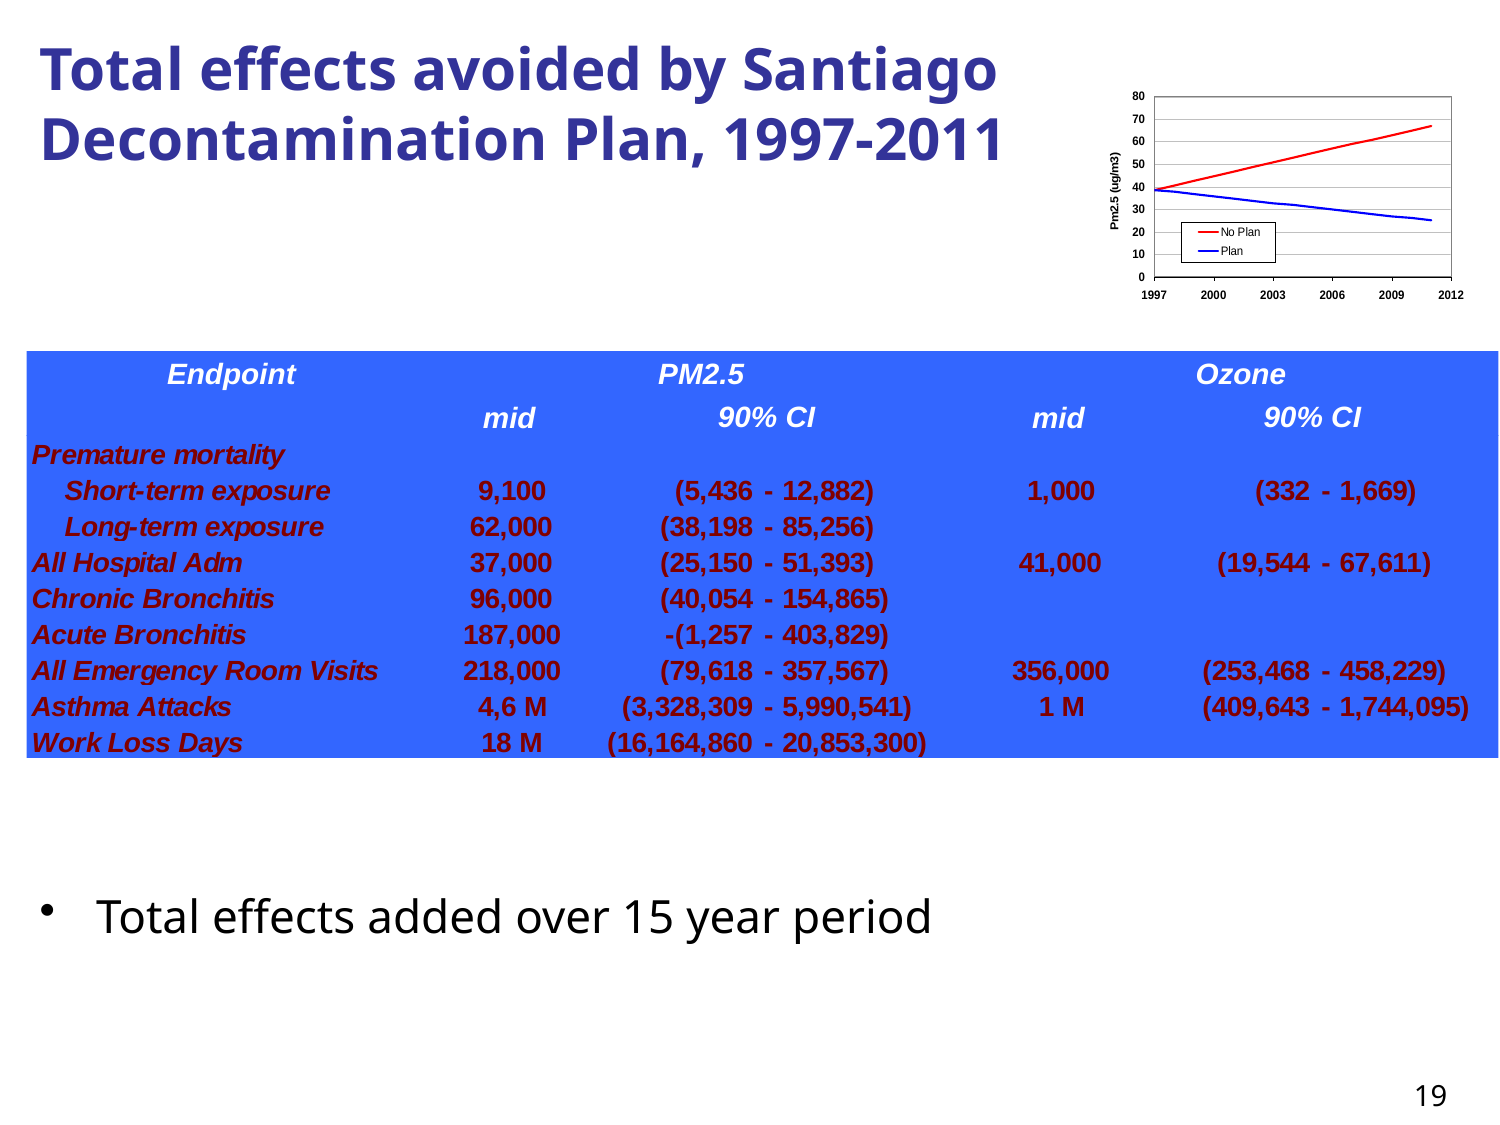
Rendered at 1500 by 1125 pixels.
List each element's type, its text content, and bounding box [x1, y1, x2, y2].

slide_number 19 [1149, 1049, 1463, 1125]
title Total effects avoided by Santiago Decontamination Plan, 1997-2011 [24, 24, 1463, 176]
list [24, 349, 1500, 760]
text_box Total effects added over 15 year period [24, 874, 1450, 1088]
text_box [1099, 74, 1500, 323]
